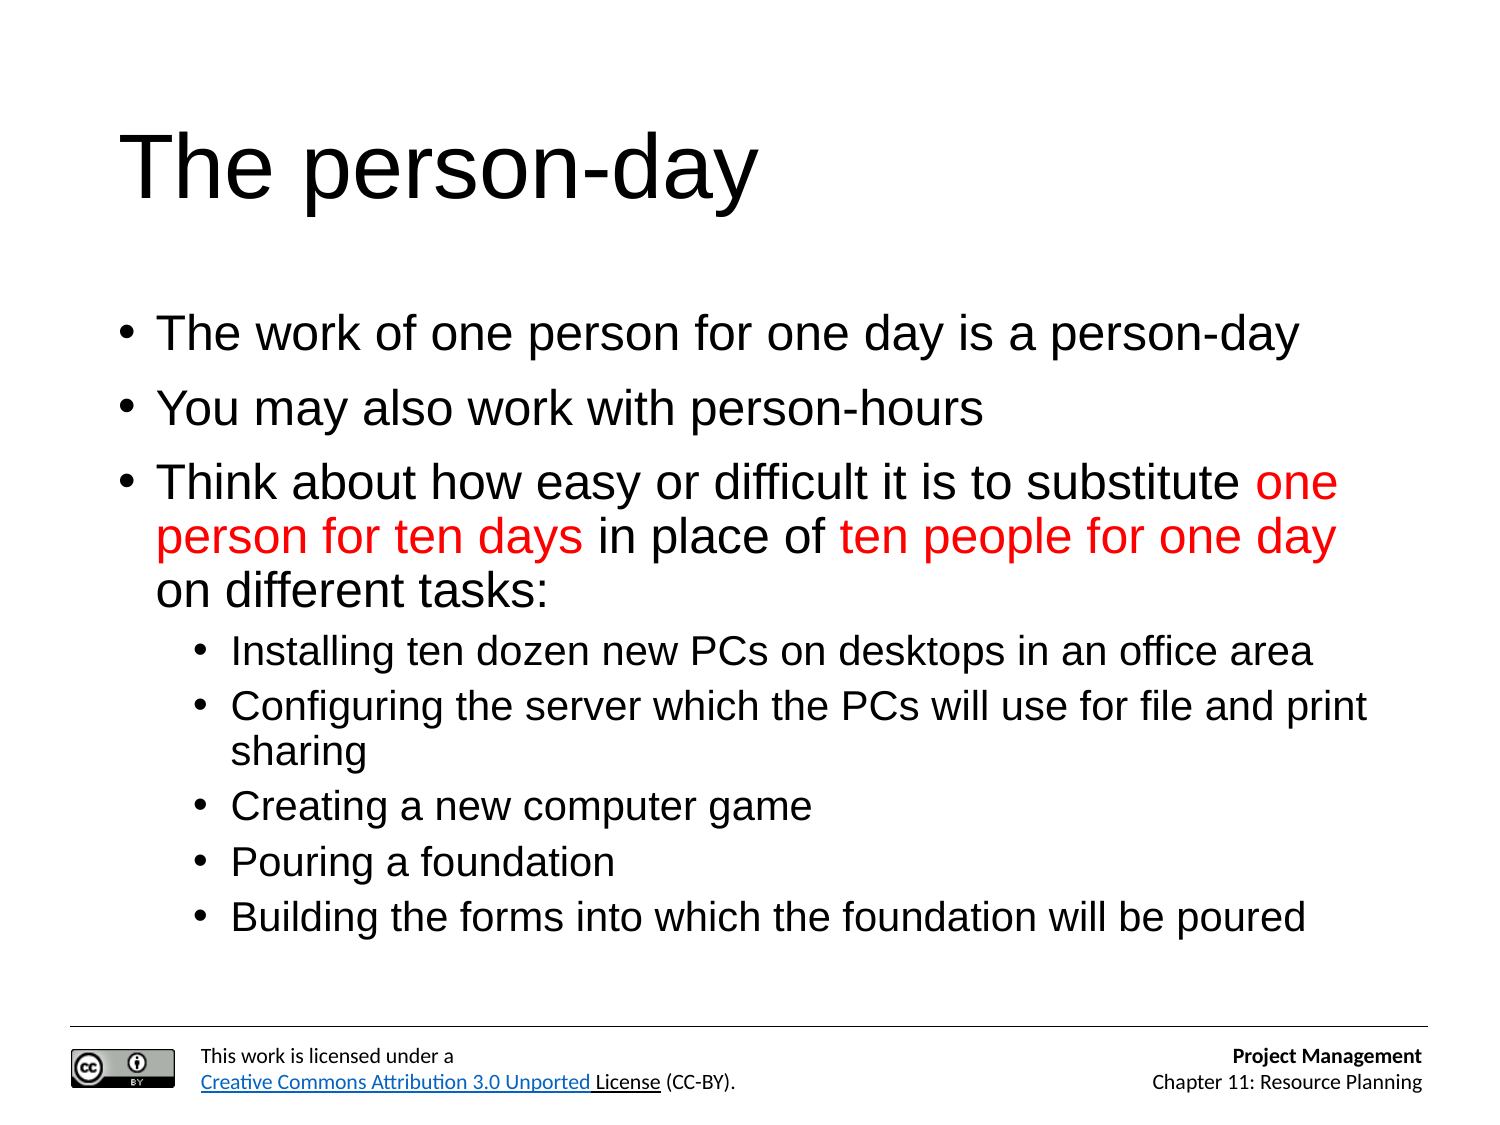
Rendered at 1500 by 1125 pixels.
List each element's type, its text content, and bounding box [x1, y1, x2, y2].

list The work of one person for one day is a person-day You may also work with person-hours Think about how easy or difficult it is to substitute one person for ten days in place of ten people for one day on different tasks: Installing ten dozen new PCs on desktops in an office area Configuring the server which the PCs will use for file and print sharing Creating a new computer game Pouring a foundation Building the forms into which the foundation will be poured [103, 299, 1397, 1014]
picture [71, 1049, 175, 1088]
title The person-day [103, 59, 1397, 278]
